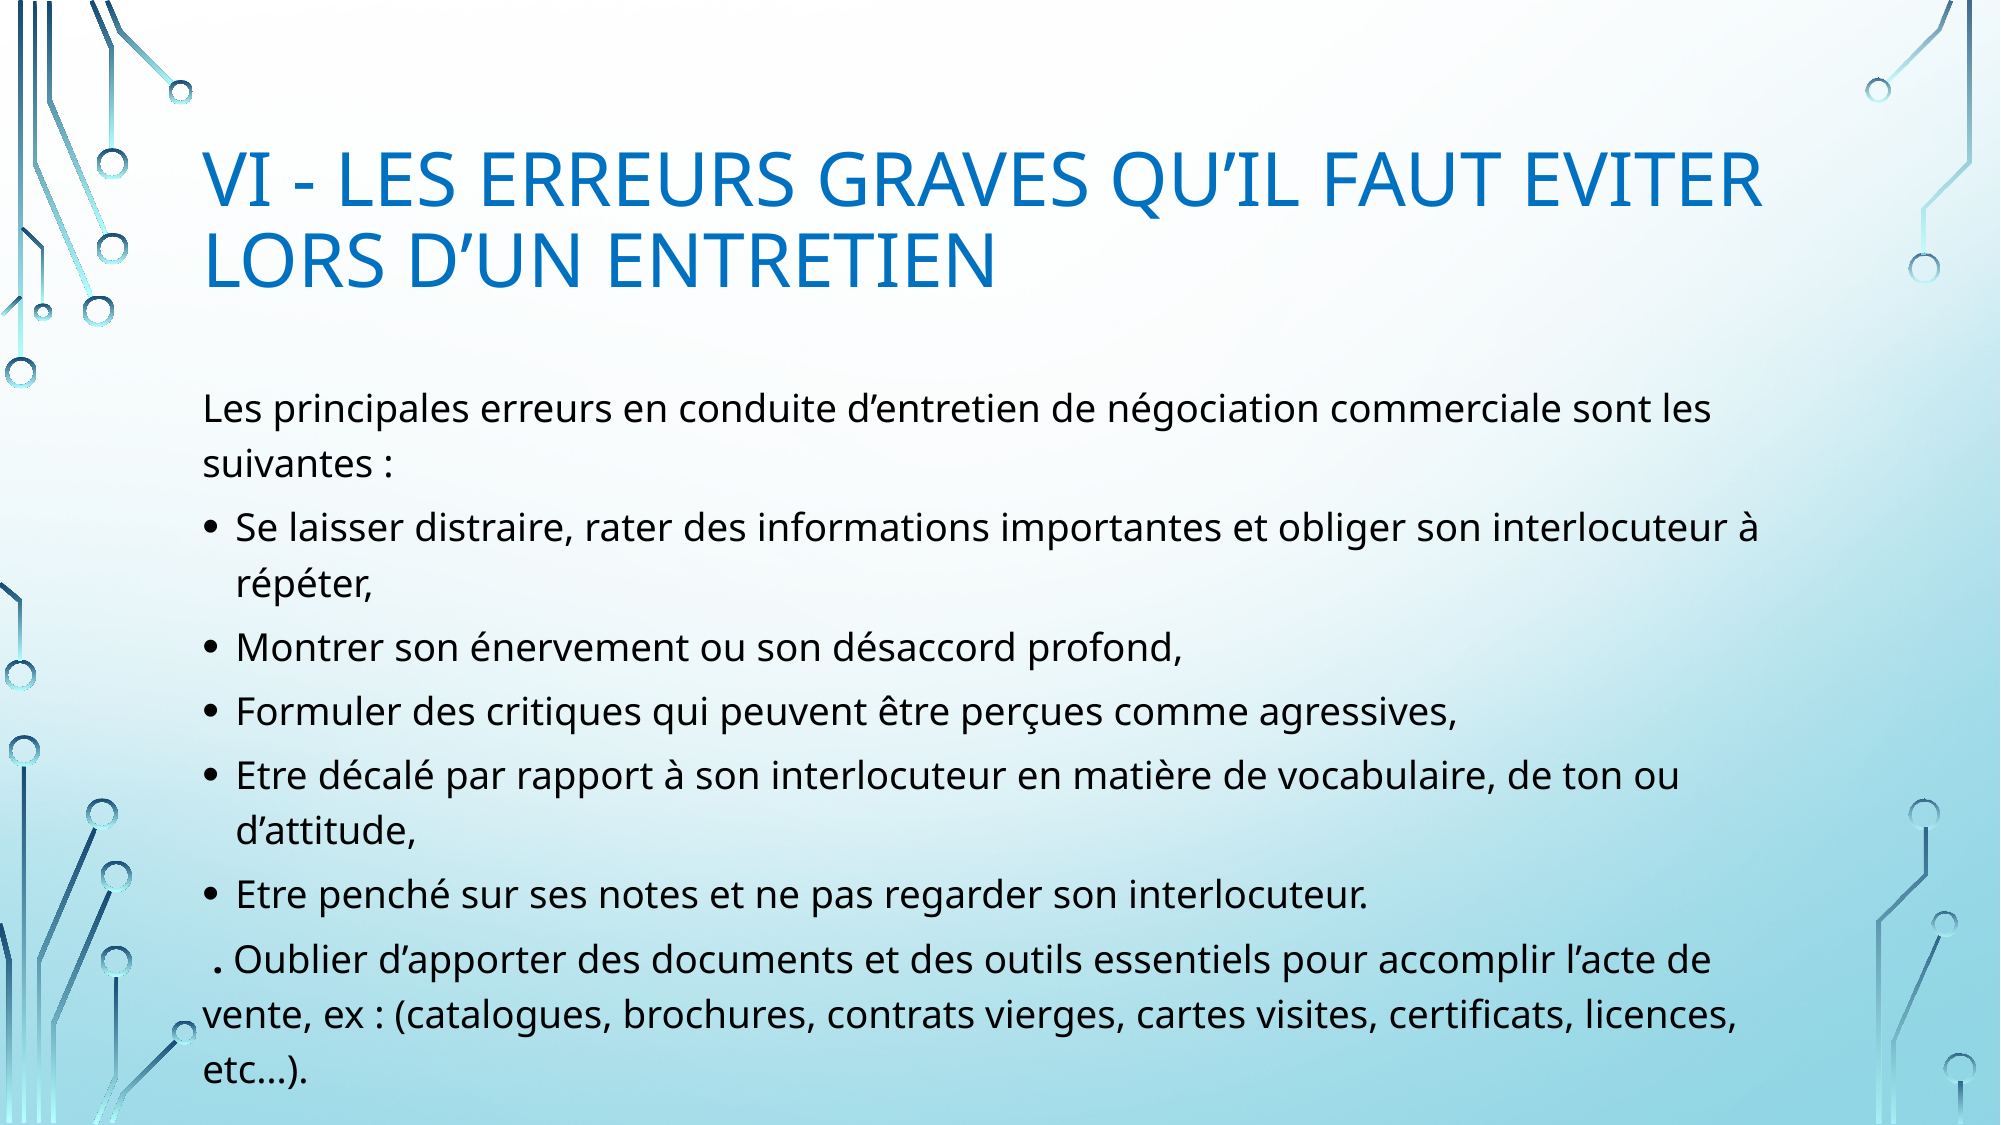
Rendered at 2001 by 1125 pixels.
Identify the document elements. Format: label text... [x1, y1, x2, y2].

title VI - LES ERREURS GRAVES QU’IL FAUT EVITER LORS D’UN ENTRETIEN [187, 101, 1813, 344]
list Les principales erreurs en conduite d’entretien de négociation commerciale sont les suivantes : Se laisser distraire, rater des informations importantes et obliger son interlocuteur à répéter, Montrer son énervement ou son désaccord profond, Formuler des critiques qui peuvent être perçues comme agressives, Etre décalé par rapport à son interlocuteur en matière de vocabulaire, de ton ou d’attitude, Etre penché sur ses notes et ne pas regarder son interlocuteur. . Oublier d’apporter des documents et des outils essentiels pour accomplir l’acte de vente, ex : (catalogues, brochures, contrats vierges, cartes visites, certificats, licences, etc…). [187, 366, 1813, 1104]
